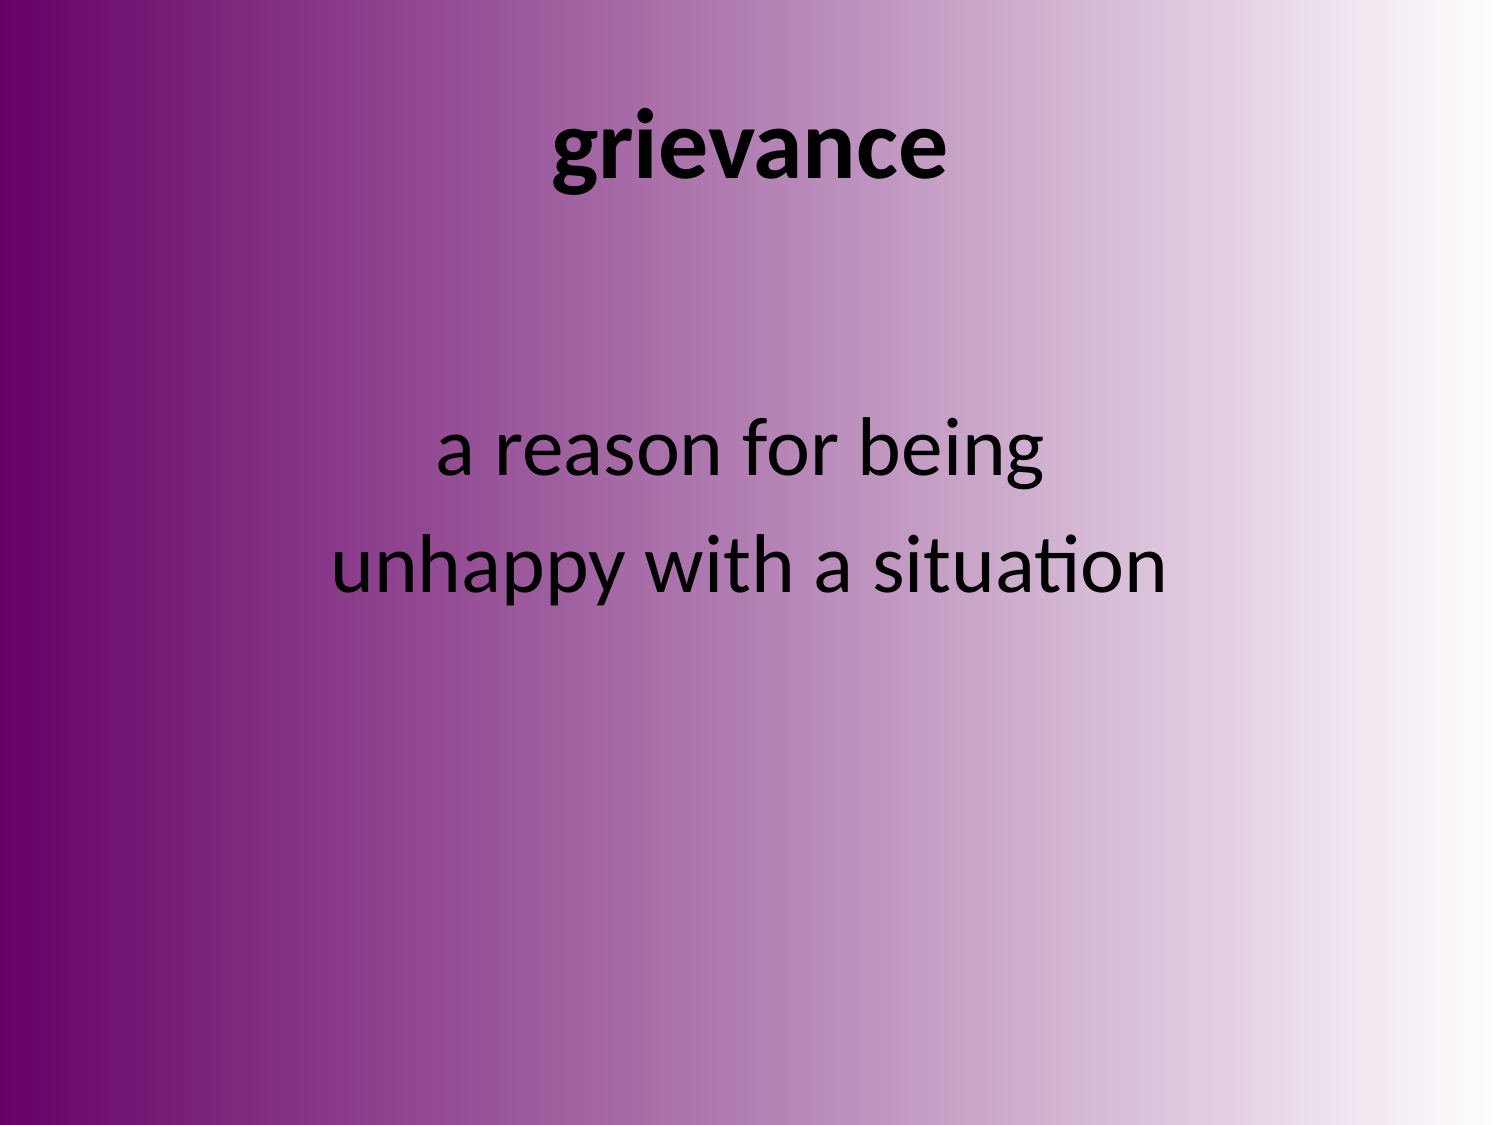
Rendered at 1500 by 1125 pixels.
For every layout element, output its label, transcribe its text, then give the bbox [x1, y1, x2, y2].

list a reason for being unhappy with a situation [75, 194, 1425, 938]
title grievance [75, 45, 1425, 194]
